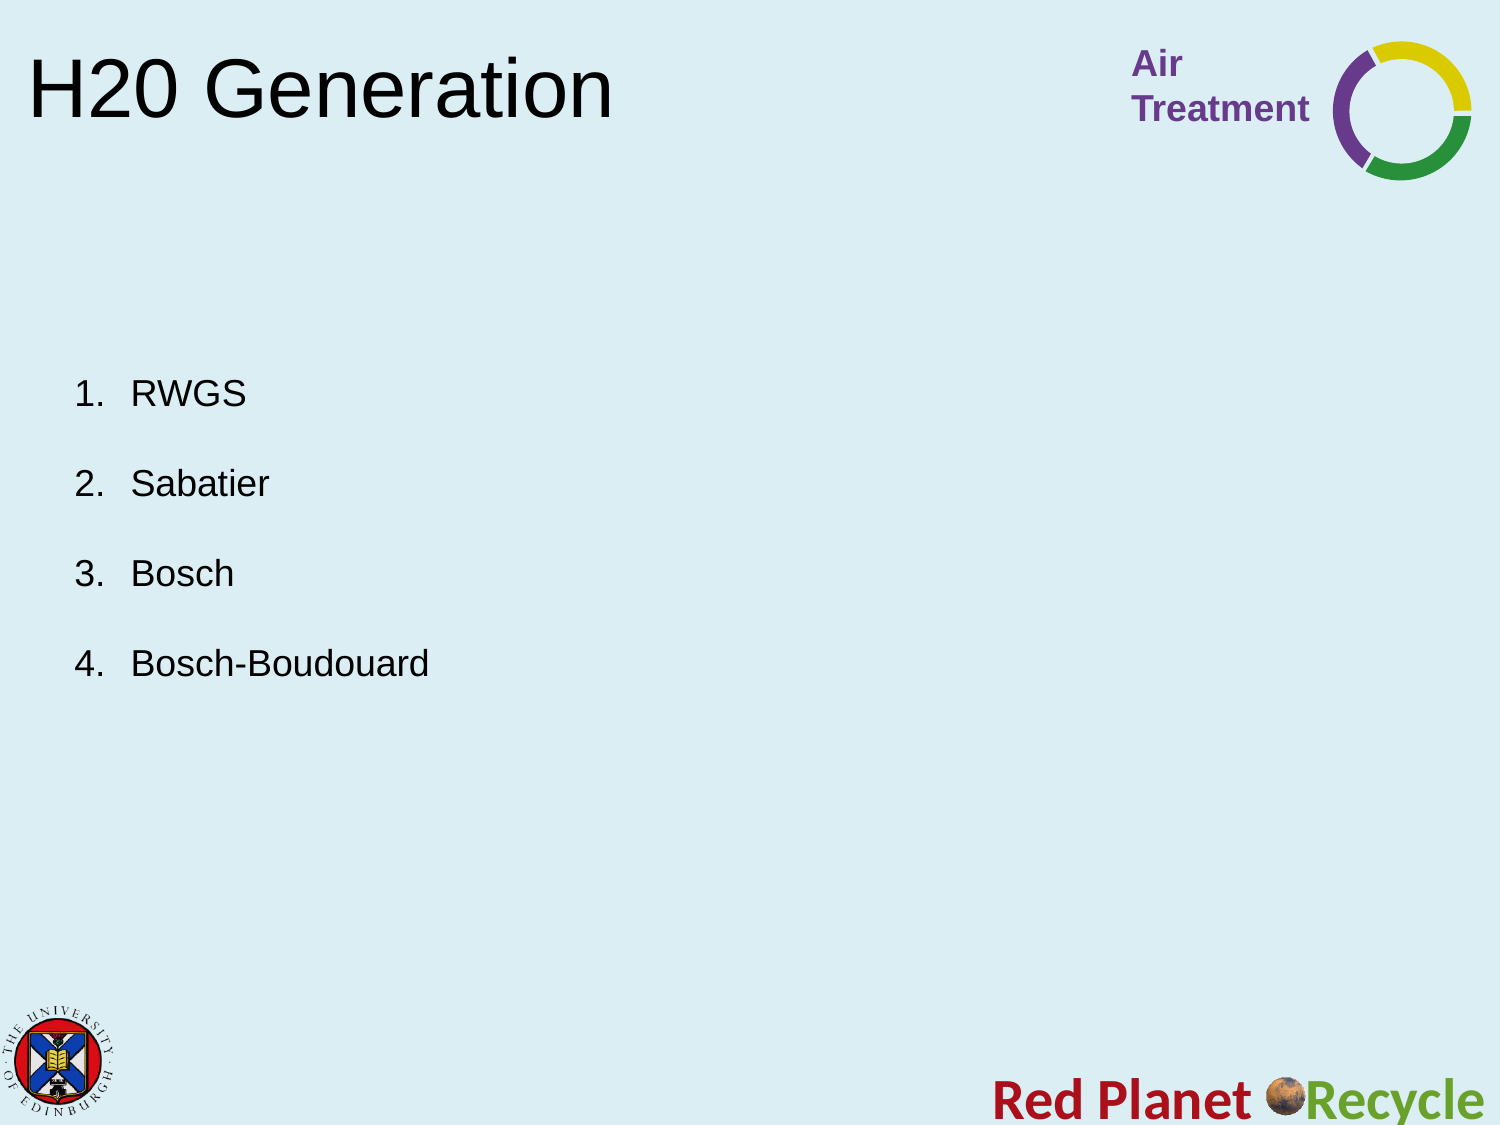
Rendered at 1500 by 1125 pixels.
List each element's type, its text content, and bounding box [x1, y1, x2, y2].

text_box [2, 1005, 1500, 1125]
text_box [1115, 30, 1482, 191]
text_box RWGS Sabatier Bosch Bosch-Boudouard [59, 361, 1238, 917]
text_box H20 Generation [12, 27, 1443, 142]
